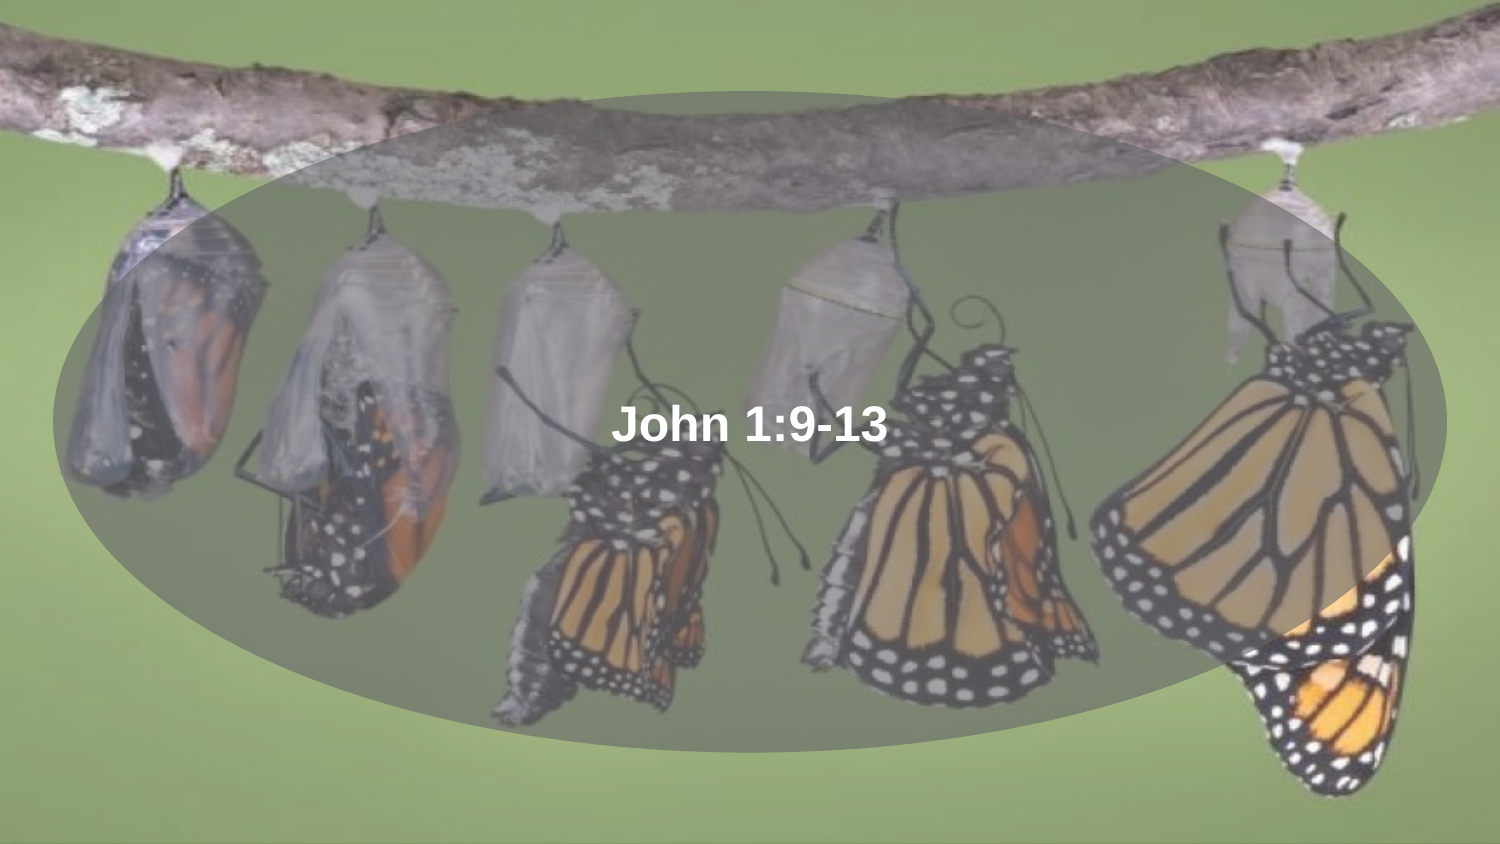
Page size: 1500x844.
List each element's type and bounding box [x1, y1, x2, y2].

text_box [52, 90, 1448, 753]
picture [0, 0, 1500, 844]
